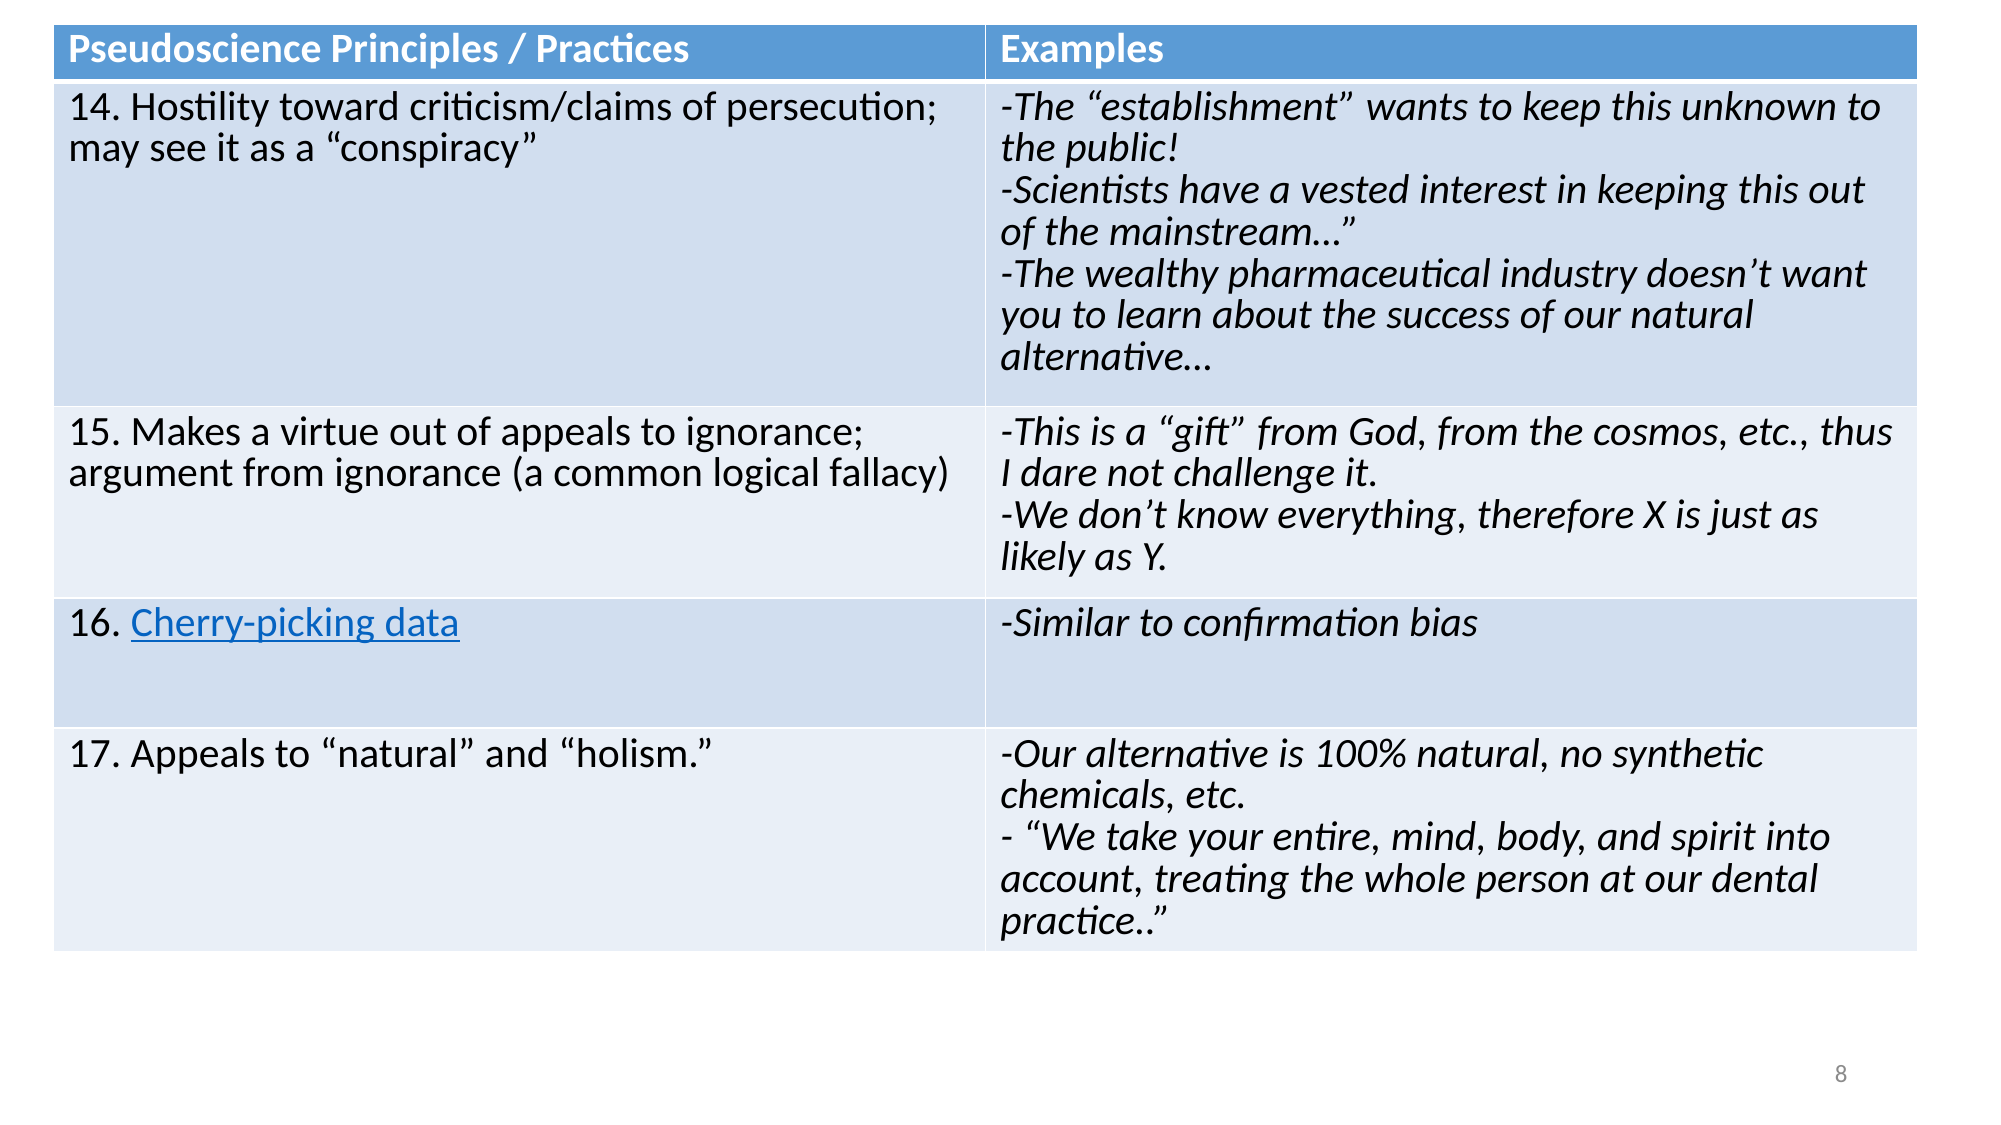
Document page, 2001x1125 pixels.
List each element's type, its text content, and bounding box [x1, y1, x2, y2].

table_cell -Our alternative is 100% natural, no synthetic chemicals, etc. - “We take your entire, mind, body, and spirit into account, treating the whole person at our dental practice..” [986, 729, 1917, 951]
table_header Examples [986, 25, 1917, 79]
table_cell 16. Cherry-picking data [54, 599, 985, 727]
table_cell 15. Makes a virtue out of appeals to ignorance; argument from ignorance (a common logical fallacy) [54, 407, 985, 597]
slide_number 8 [1412, 1042, 1863, 1103]
table_cell -This is a “gift” from God, from the cosmos, etc., thus I dare not challenge it. -We don’t know everything, therefore X is just as likely as Y. [986, 407, 1917, 597]
table_cell 17. Appeals to “natural” and “holism.” [54, 729, 985, 951]
table_cell -The “establishment” wants to keep this unknown to the public! -Scientists have a vested interest in keeping this out of the mainstream…” -The wealthy pharmaceutical industry doesn’t want you to learn about the success of our natural alternative… [986, 84, 1917, 406]
table_cell -Similar to confirmation bias [986, 599, 1917, 727]
table_header Pseudoscience Principles / Practices [54, 25, 985, 79]
table_cell 14. Hostility toward criticism/claims of persecution; may see it as a “conspiracy” [54, 84, 985, 406]
